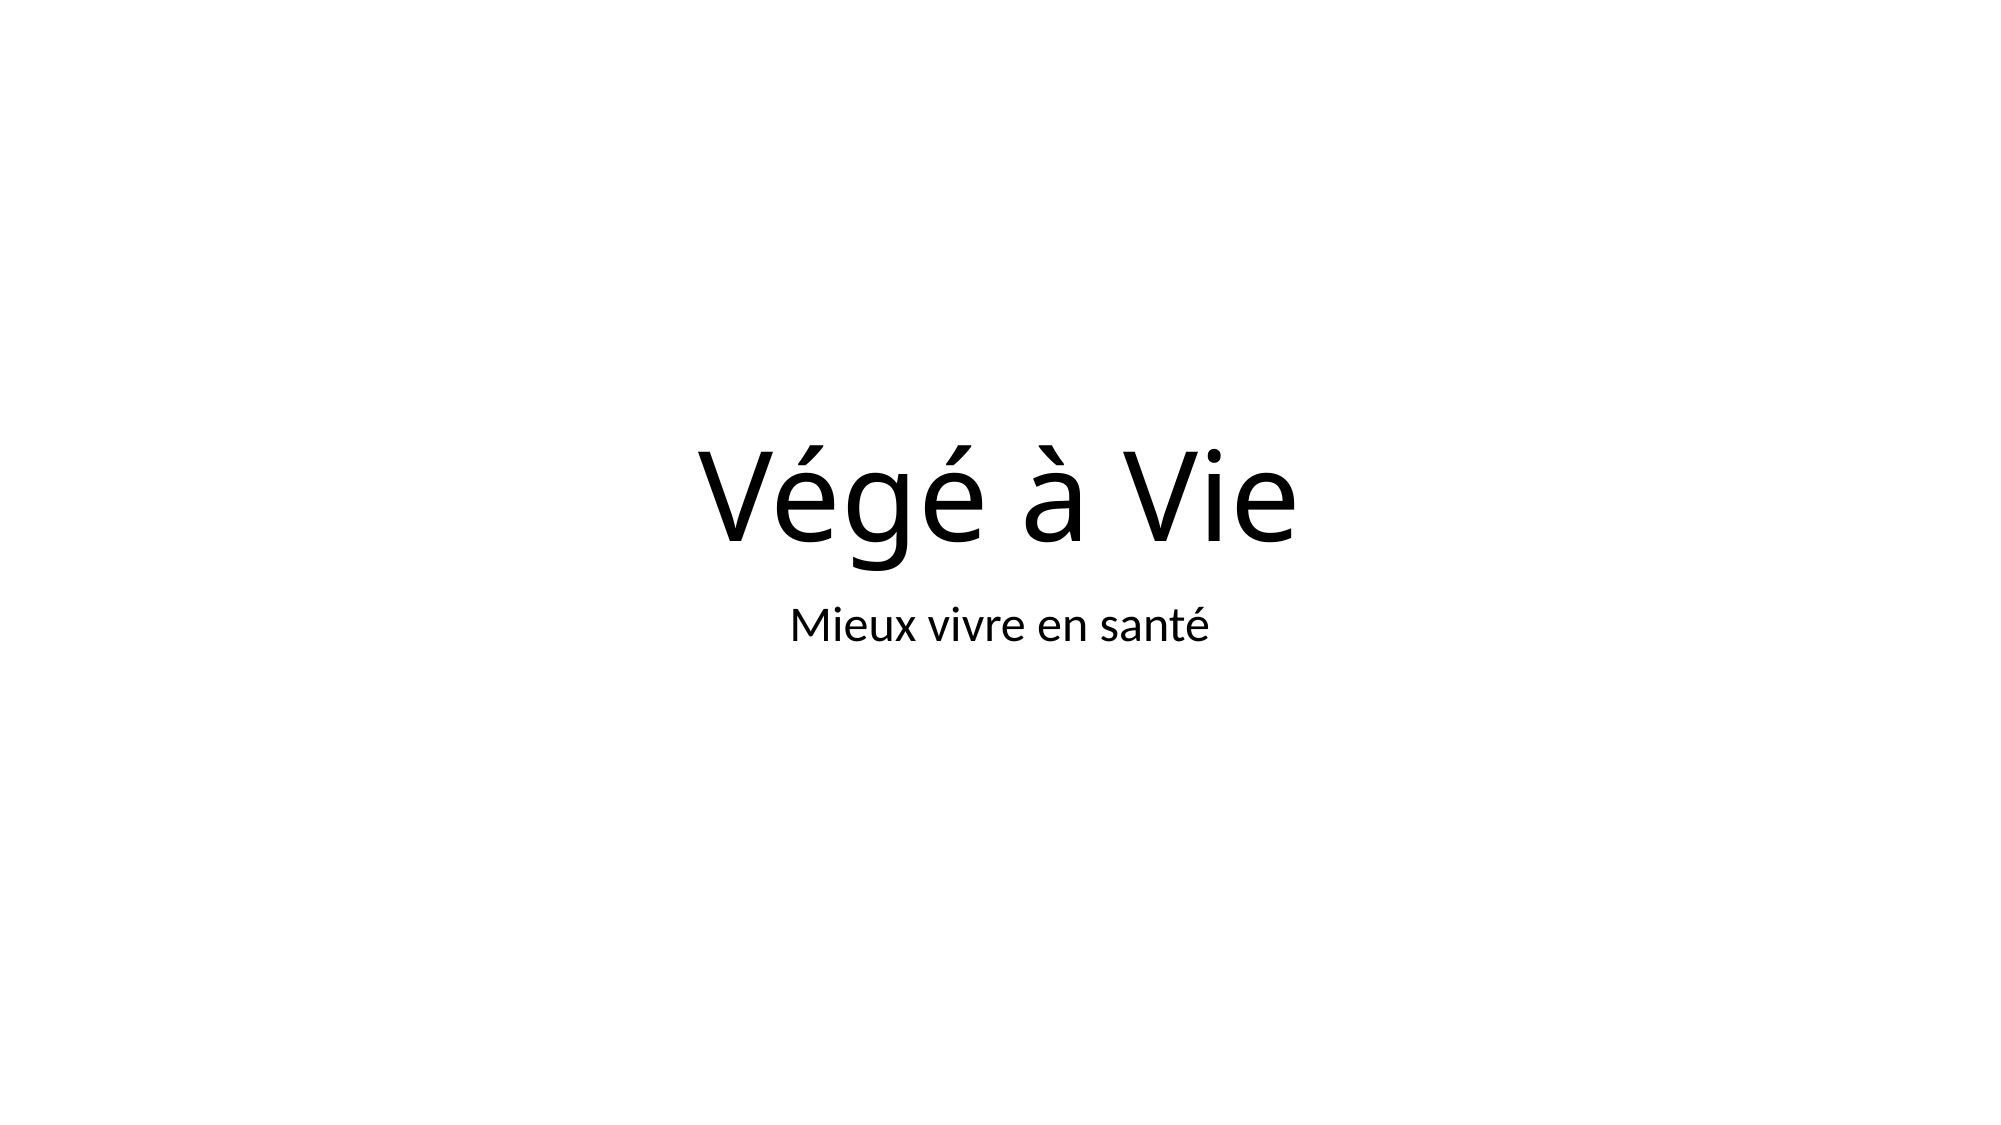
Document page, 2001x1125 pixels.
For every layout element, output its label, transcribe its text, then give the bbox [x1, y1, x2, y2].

title Végé à Vie [249, 184, 1750, 576]
subtitle Mieux vivre en santé [249, 590, 1750, 863]
